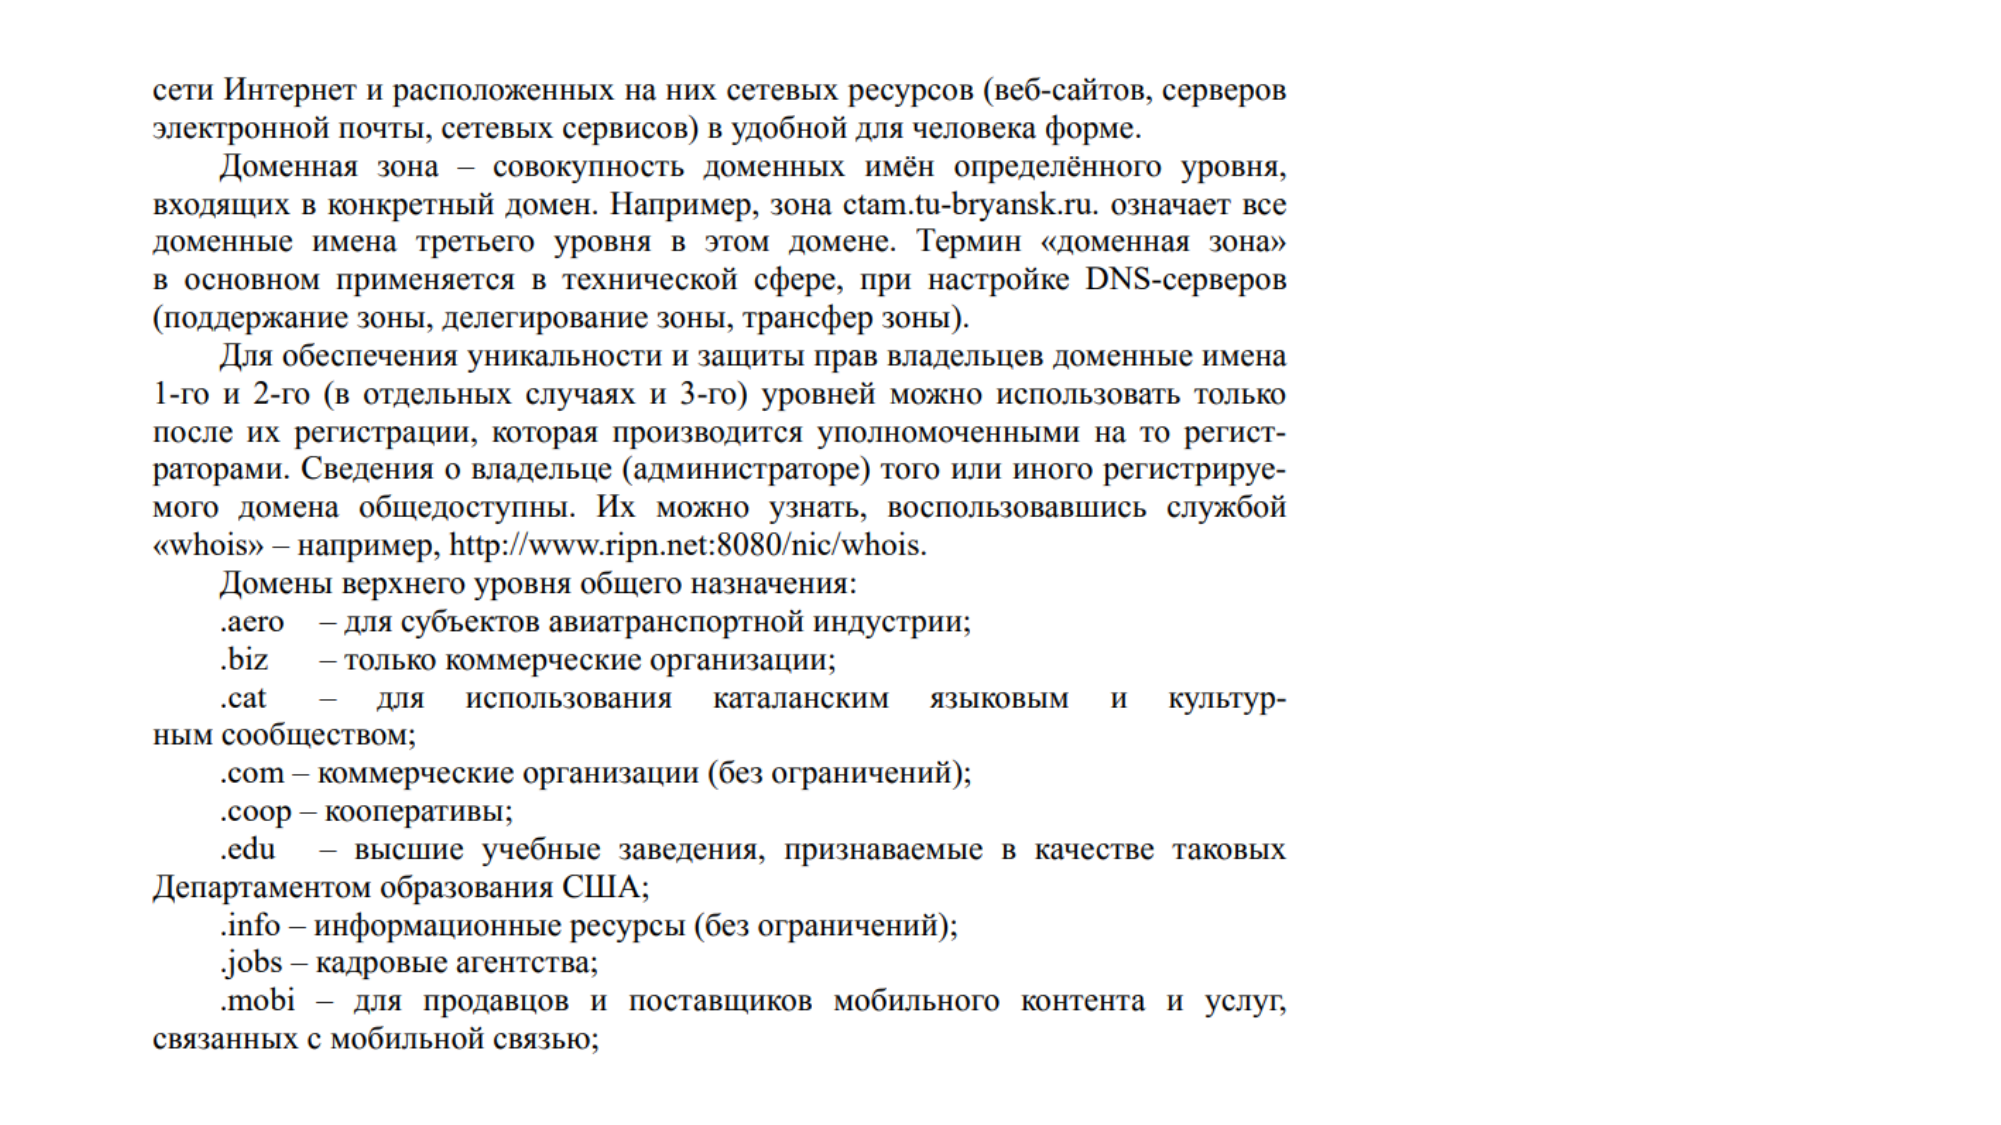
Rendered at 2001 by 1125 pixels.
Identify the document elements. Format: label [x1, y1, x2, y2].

picture [134, 49, 1302, 1060]
